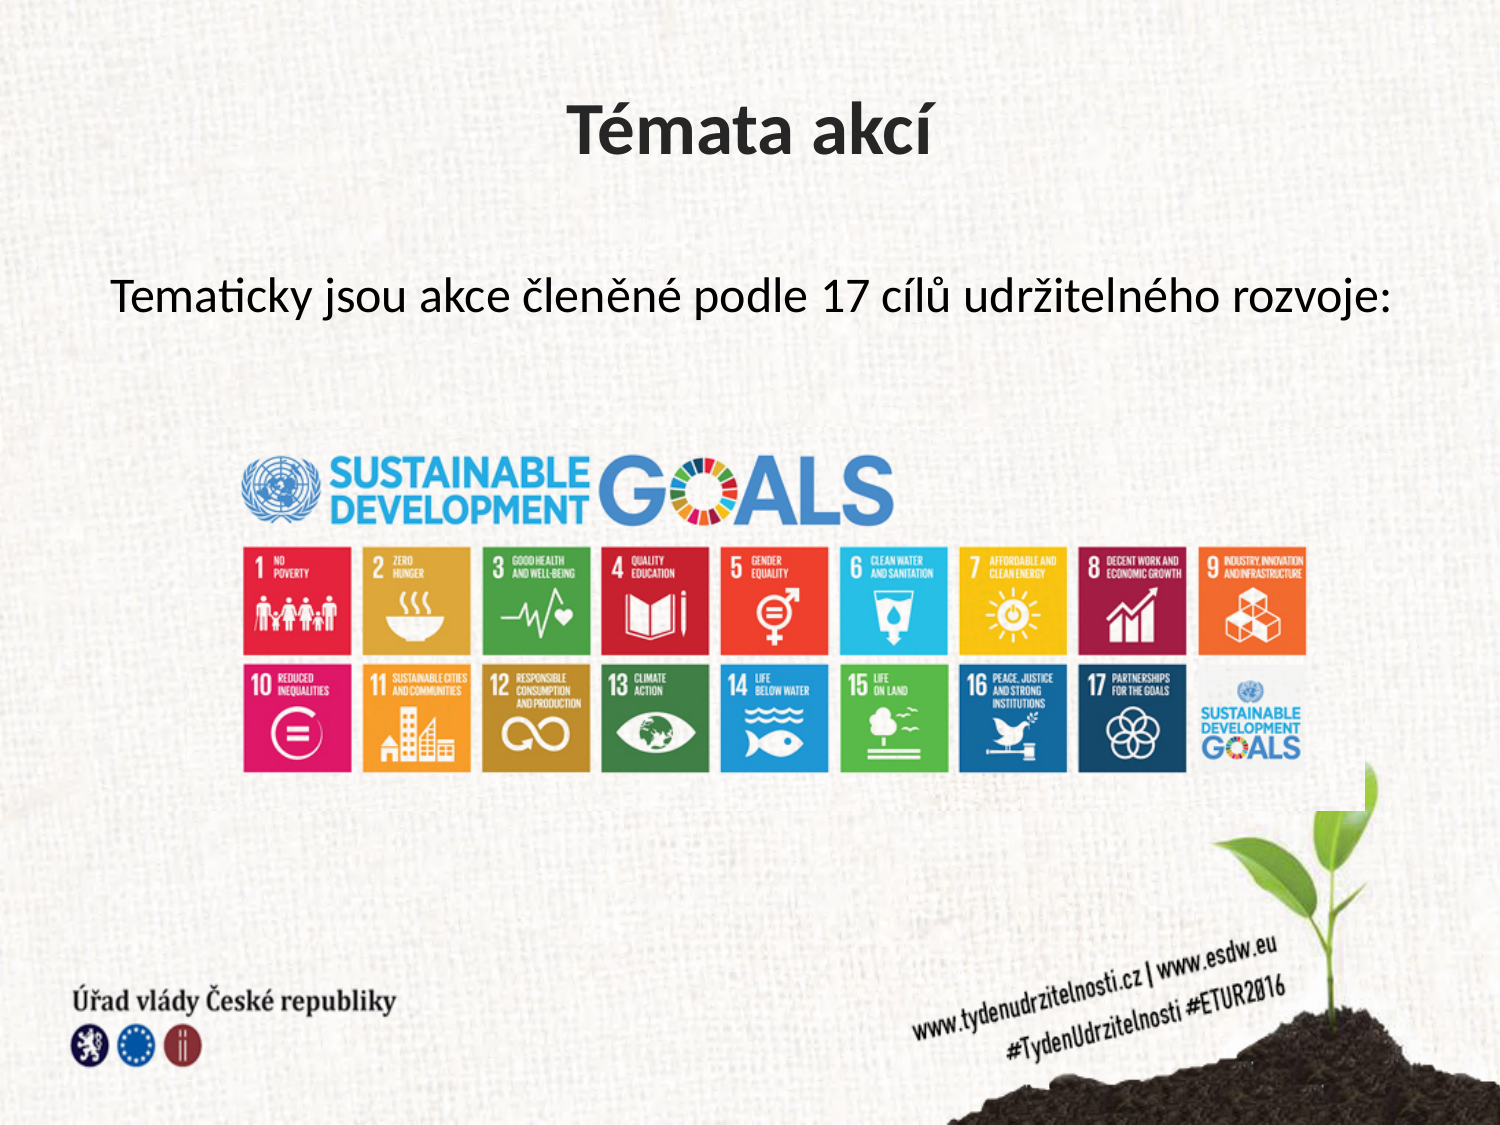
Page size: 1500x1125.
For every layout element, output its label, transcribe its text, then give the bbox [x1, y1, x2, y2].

title Témata akcí [75, 30, 1425, 219]
picture [0, 0, 1500, 1125]
list Tematicky jsou akce členěné podle 17 cílů udržitelného rozvoje: [76, 255, 1427, 998]
